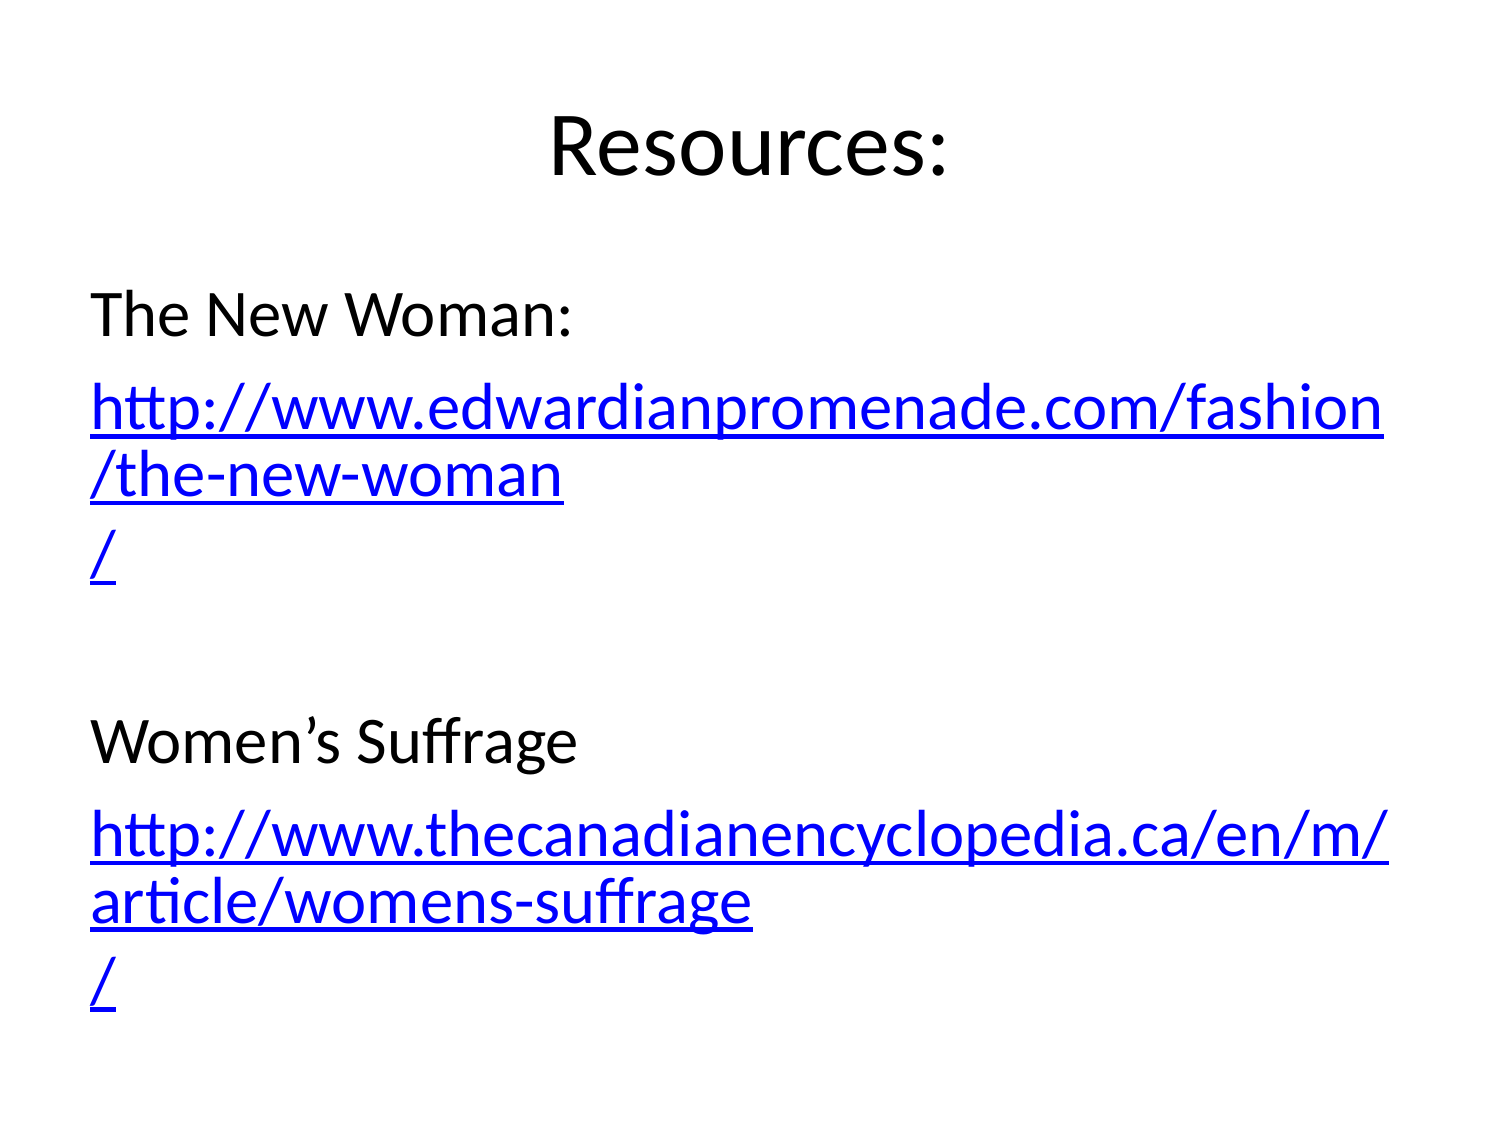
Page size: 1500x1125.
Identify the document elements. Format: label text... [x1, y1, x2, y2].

title Resources: [75, 45, 1425, 233]
list The New Woman: http://www.edwardianpromenade.com/fashion/the-new-woman/ Women’s Suffrage http://www.thecanadianencyclopedia.ca/en/m/article/womens-suffrage/ [75, 262, 1425, 1005]
